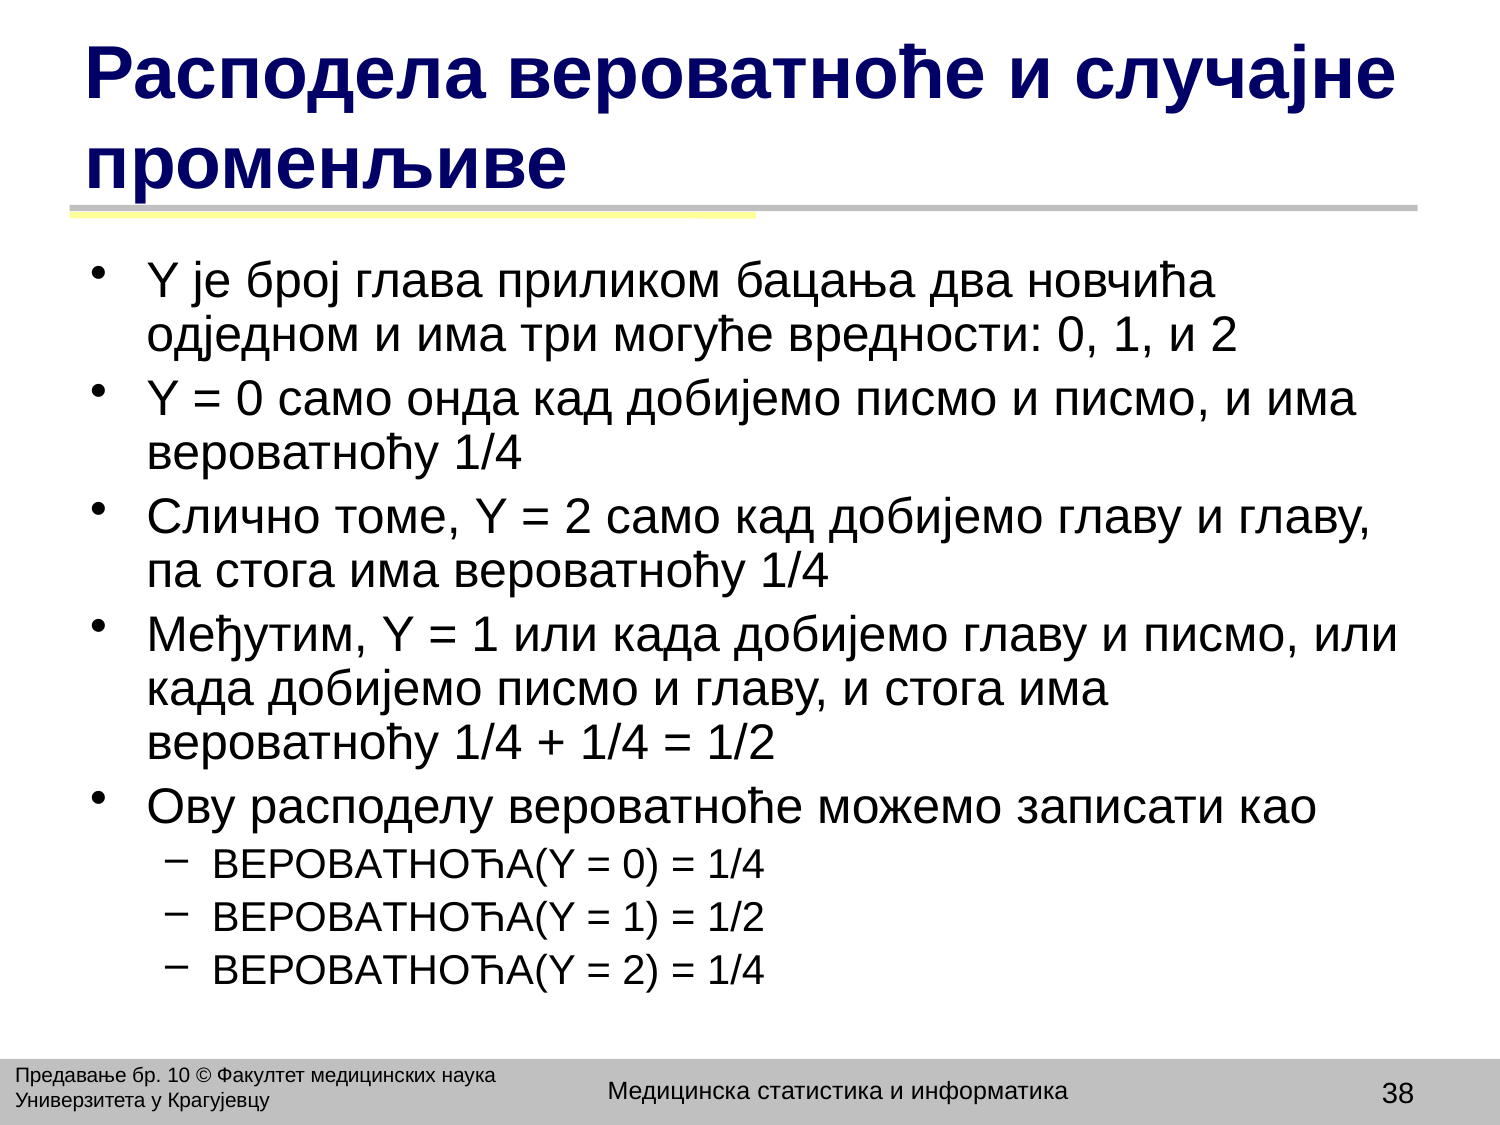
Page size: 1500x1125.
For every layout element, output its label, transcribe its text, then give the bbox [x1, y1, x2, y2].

slide_number Предавање бр. 10 © Факултет медицинских наука Универзитета у Крагујевцу [0, 1053, 626, 1108]
slide_number 38 [1175, 1066, 1430, 1125]
list Y је број глава приликом бацања два новчића одједном и има три могуће вредности: 0, 1, и 2 Y = 0 само онда кад добијемо писмо и писмо, и има вероватноћу 1/4 Слично томе, Y = 2 само кад добијемо главу и главу, па стога има вероватноћу 1/4 Mеђутим, Y = 1 или када добијемо главу и писмо, или када добијемо писмо и главу, и стога има вероватноћу 1/4 + 1/4 = 1/2 Ову расподелу вероватноће можемо записати као ВЕРОВAТНОЋA(Y = 0) = 1/4 ВЕРОВAТНОЋA(Y = 1) = 1/2 ВЕРОВAТНОЋA(Y = 2) = 1/4 [74, 246, 1426, 1023]
title Расподела вероватноће и случајне променљиве [69, 19, 1426, 208]
footer Медицинска статистика и информатика [512, 1066, 1165, 1125]
